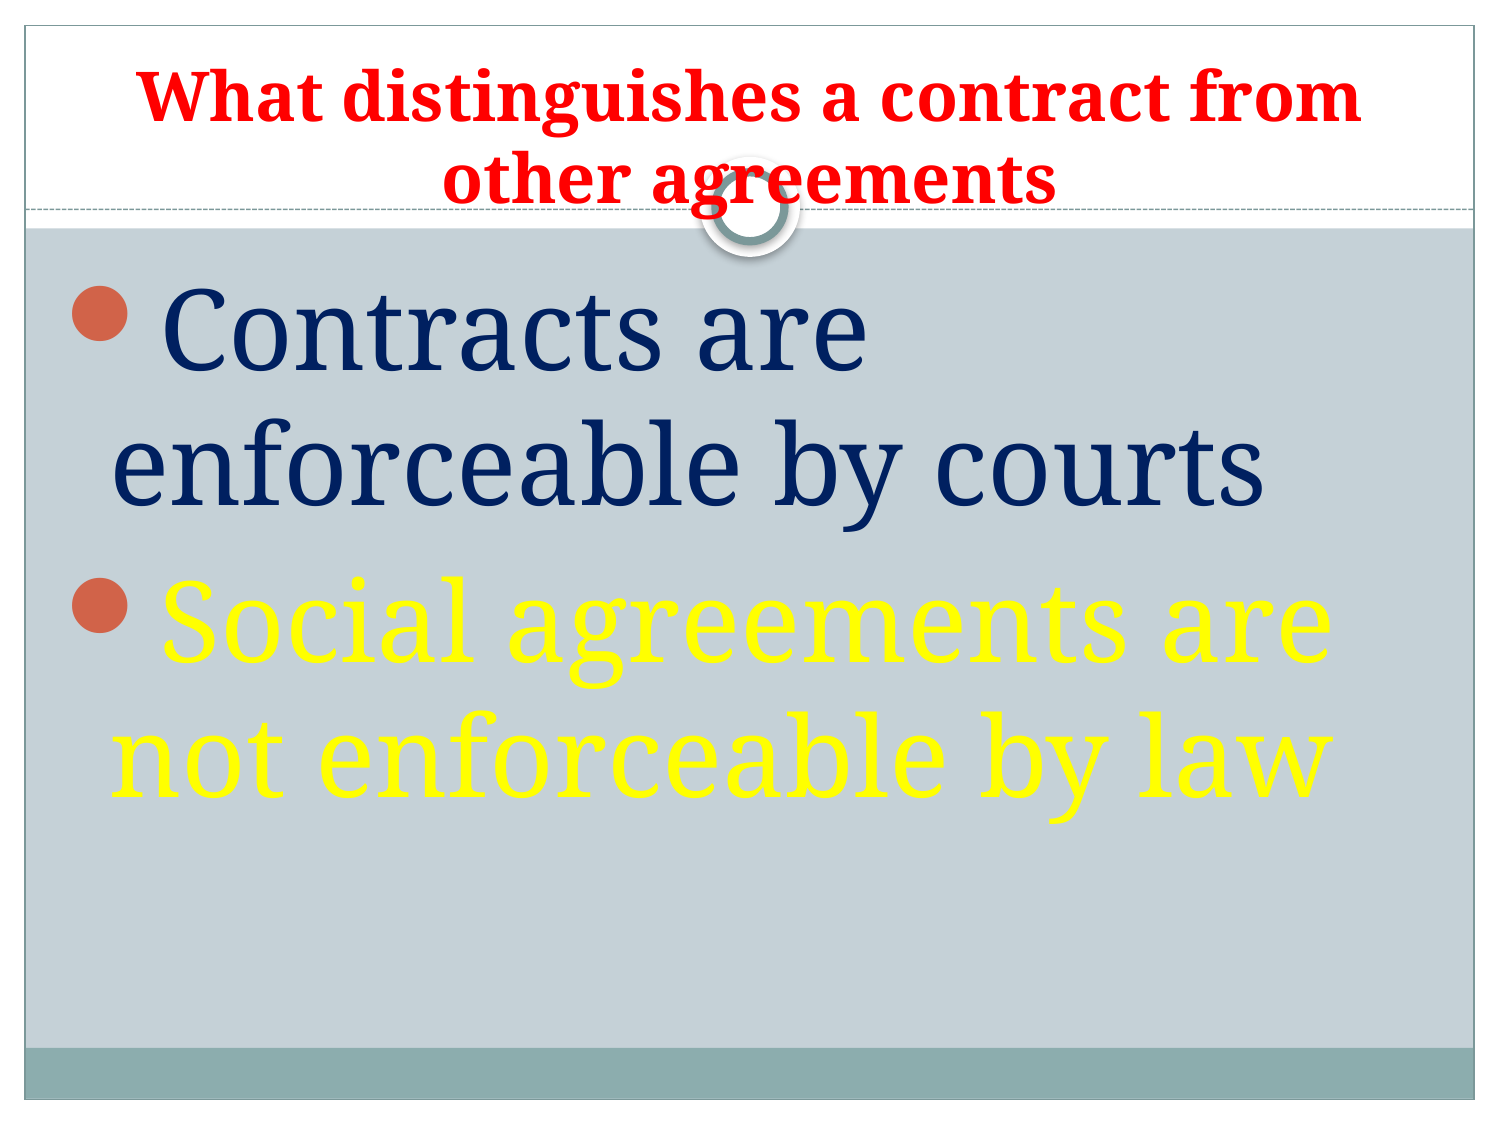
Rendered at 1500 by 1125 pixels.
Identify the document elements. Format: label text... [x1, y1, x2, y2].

title What distinguishes a contract from other agreements [50, 0, 1450, 225]
list Contracts are enforceable by courts Social agreements are not enforceable by law [49, 250, 1445, 1001]
